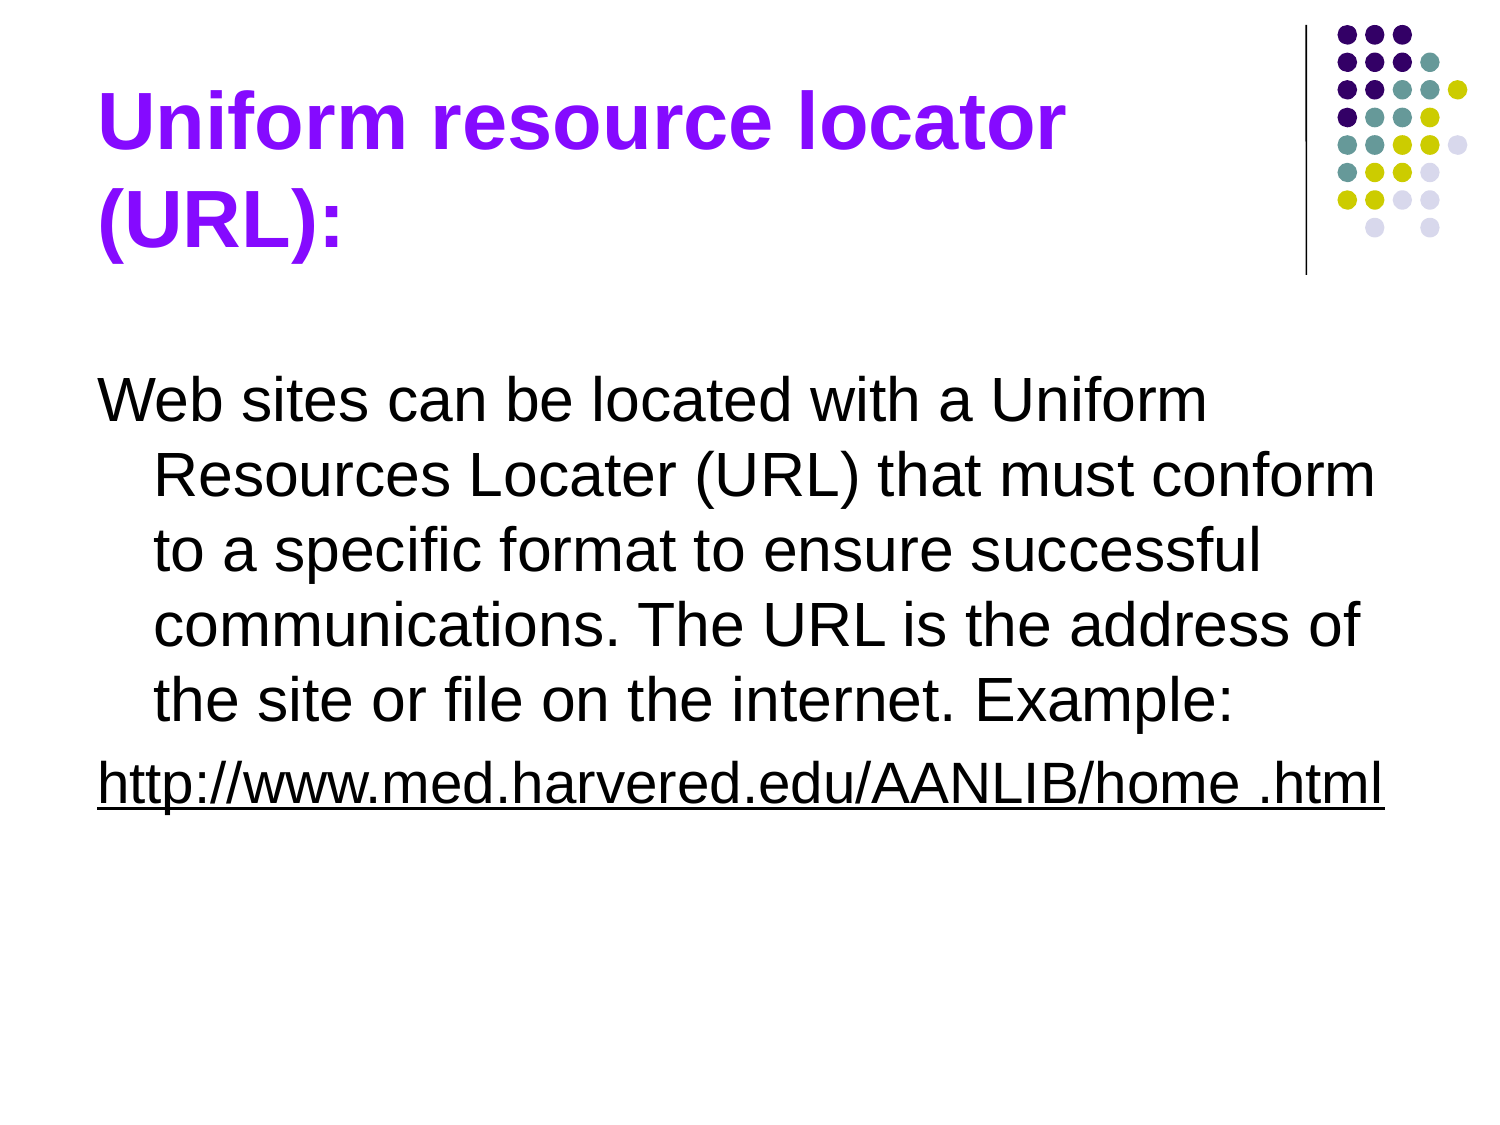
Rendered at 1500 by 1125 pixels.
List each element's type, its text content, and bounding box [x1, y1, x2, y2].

title Uniform resource locator (URL): [81, 58, 1320, 272]
list Web sites can be located with a Uniform Resources Locater (URL) that must conform to a specific format to ensure successful communications. The URL is the address of the site or file on the internet. Example: http://www.med.harvered.edu/AANLIB/home .html [81, 351, 1433, 1076]
